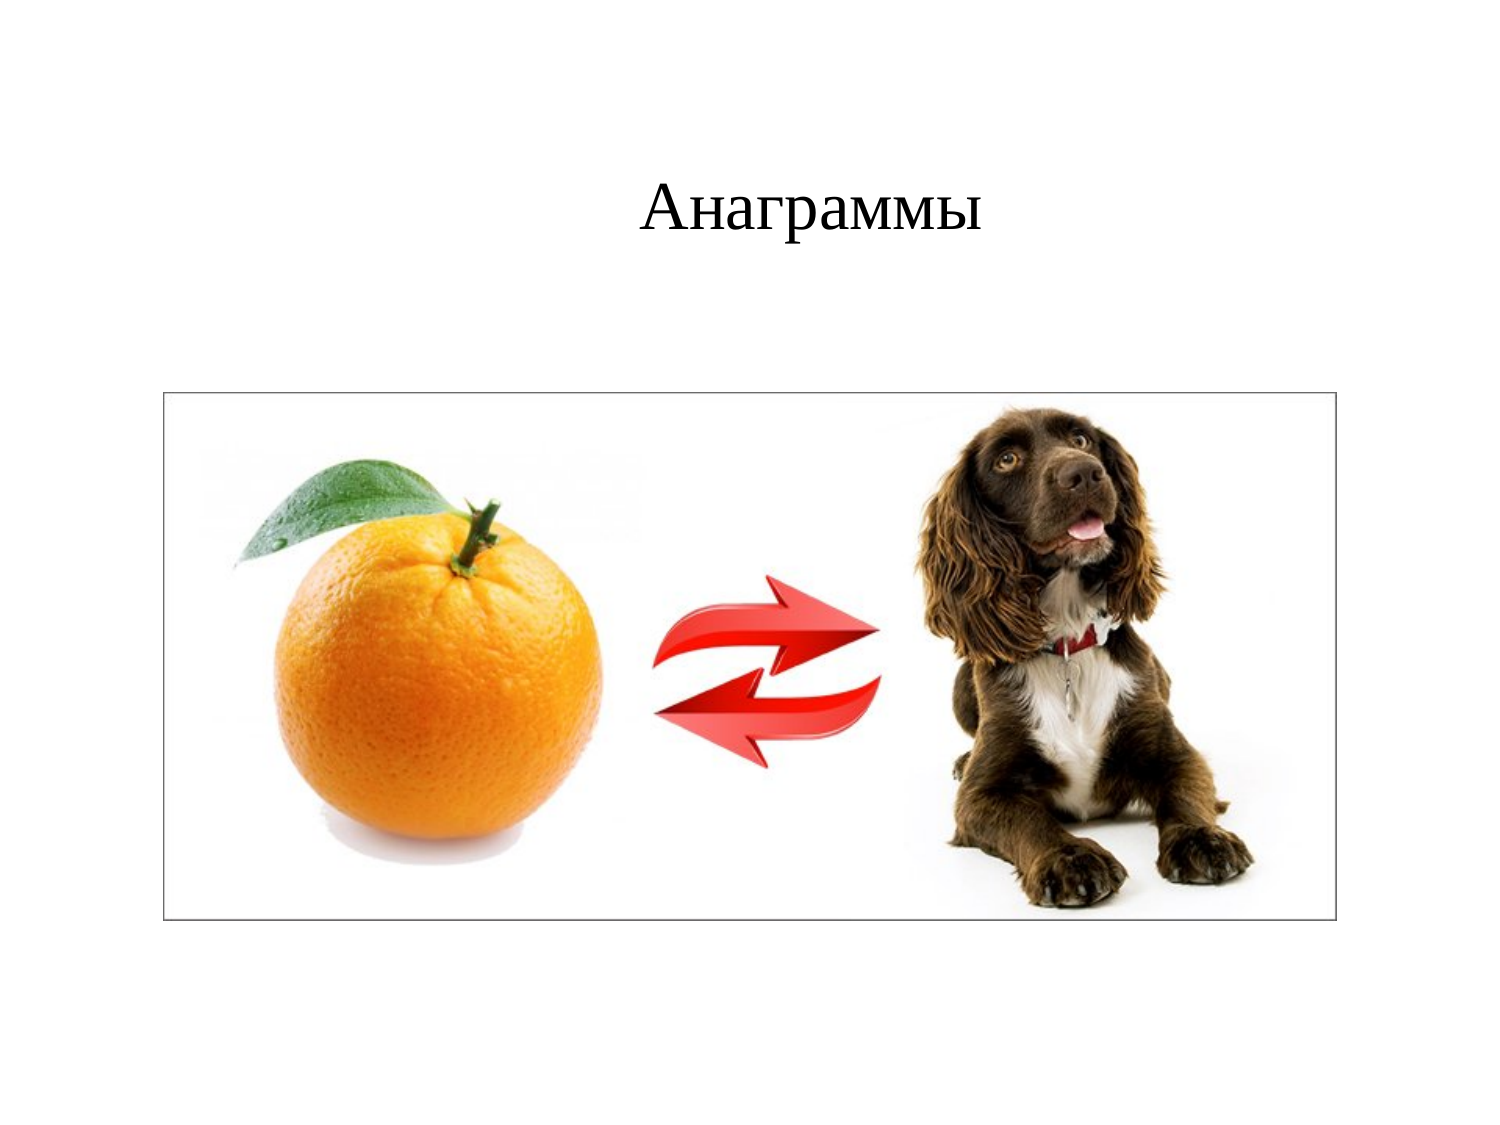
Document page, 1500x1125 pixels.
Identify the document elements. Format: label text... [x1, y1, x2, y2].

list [163, 392, 1337, 921]
title Анаграммы [222, 102, 1400, 313]
